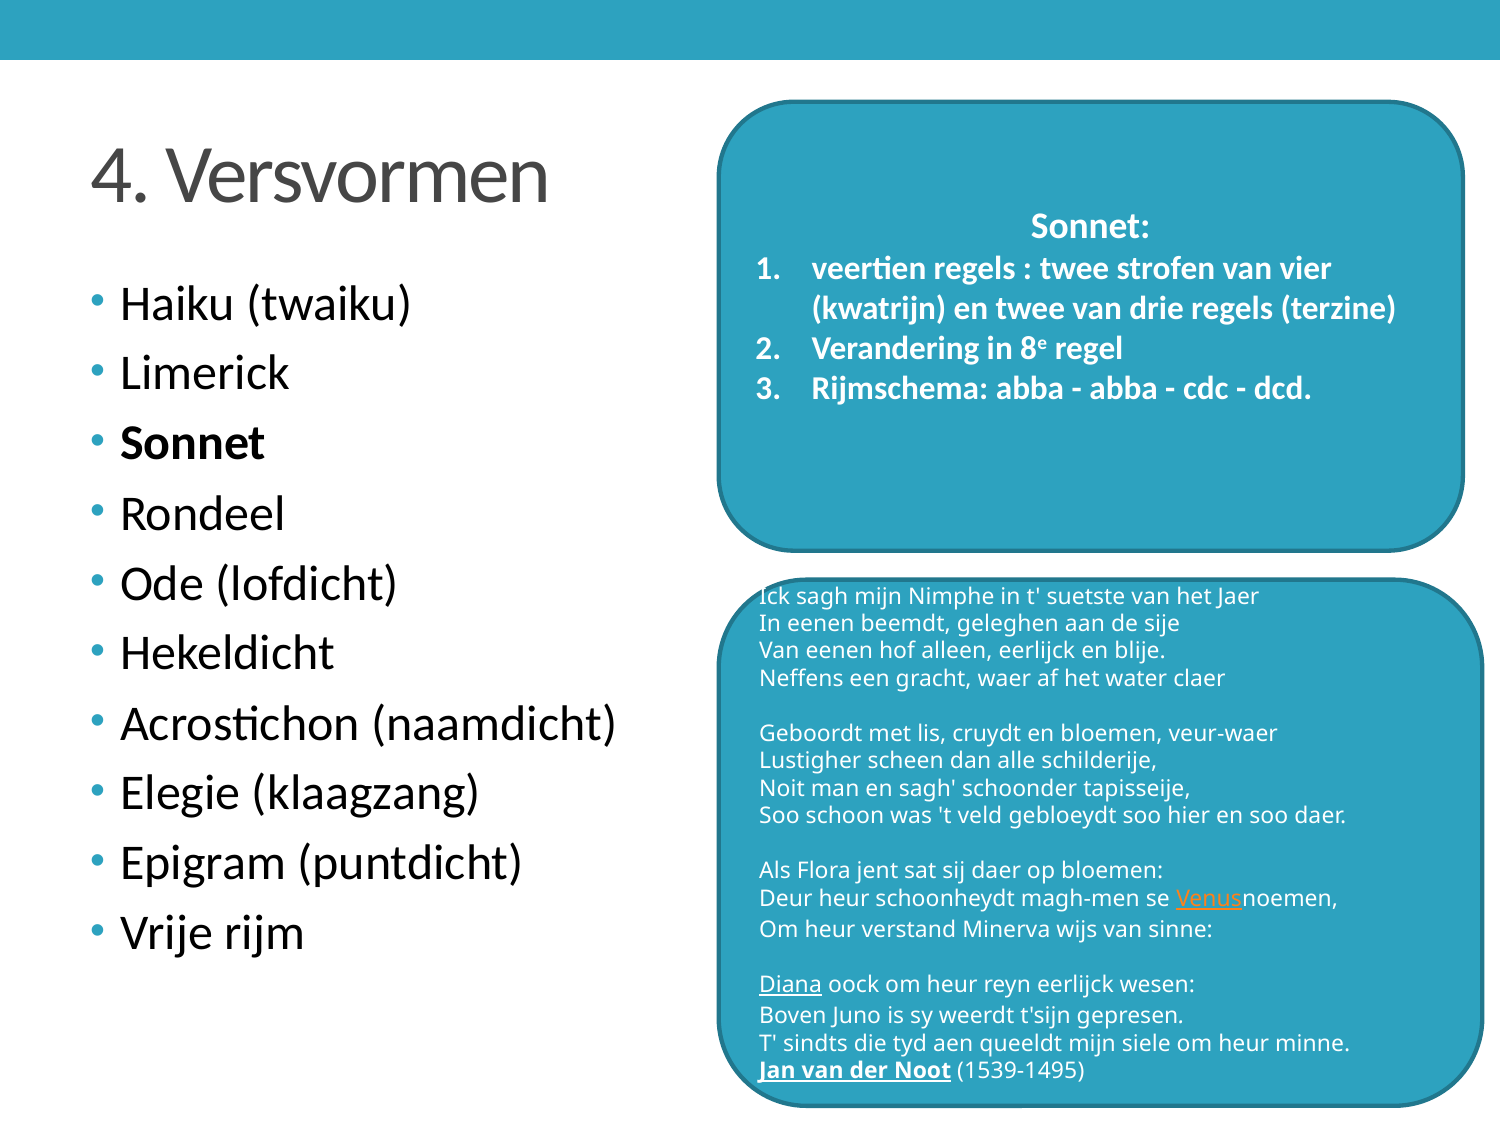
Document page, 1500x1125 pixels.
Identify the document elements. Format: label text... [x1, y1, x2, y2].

text_box Ick sagh mijn Nimphe in t' suetste van het Jaer In eenen beemdt, geleghen aan de sije Van eenen hof alleen, eerlijck en blije. Neffens een gracht, waer af het water claer Geboordt met lis, cruydt en bloemen, veur-waer Lustigher scheen dan alle schilderije, Noit man en sagh' schoonder tapisseije, Soo schoon was 't veld gebloeydt soo hier en soo daer. Als Flora jent sat sij daer op bloemen: Deur heur schoonheydt magh-men se Venusnoemen, Om heur verstand Minerva wijs van sinne: Diana oock om heur reyn eerlijck wesen: Boven Juno is sy weerdt t'sijn gepresen. T' sindts die tyd aen queeldt mijn siele om heur minne. Jan van der Noot (1539-1495) [716, 577, 1485, 1109]
text_box Sonnet: veertien regels : twee strofen van vier (kwatrijn) en twee van drie regels (terzine) Verandering in 8e regel Rijmschema: abba - abba - cdc - dcd. [716, 99, 1466, 553]
list Haiku (twaiku) Limerick Sonnet Rondeel Ode (lofdicht) Hekeldicht Acrostichon (naamdicht) Elegie (klaagzang) Epigram (puntdicht) Vrije rijm [75, 262, 1425, 1063]
title 4. Versvormen [75, 87, 1425, 250]
